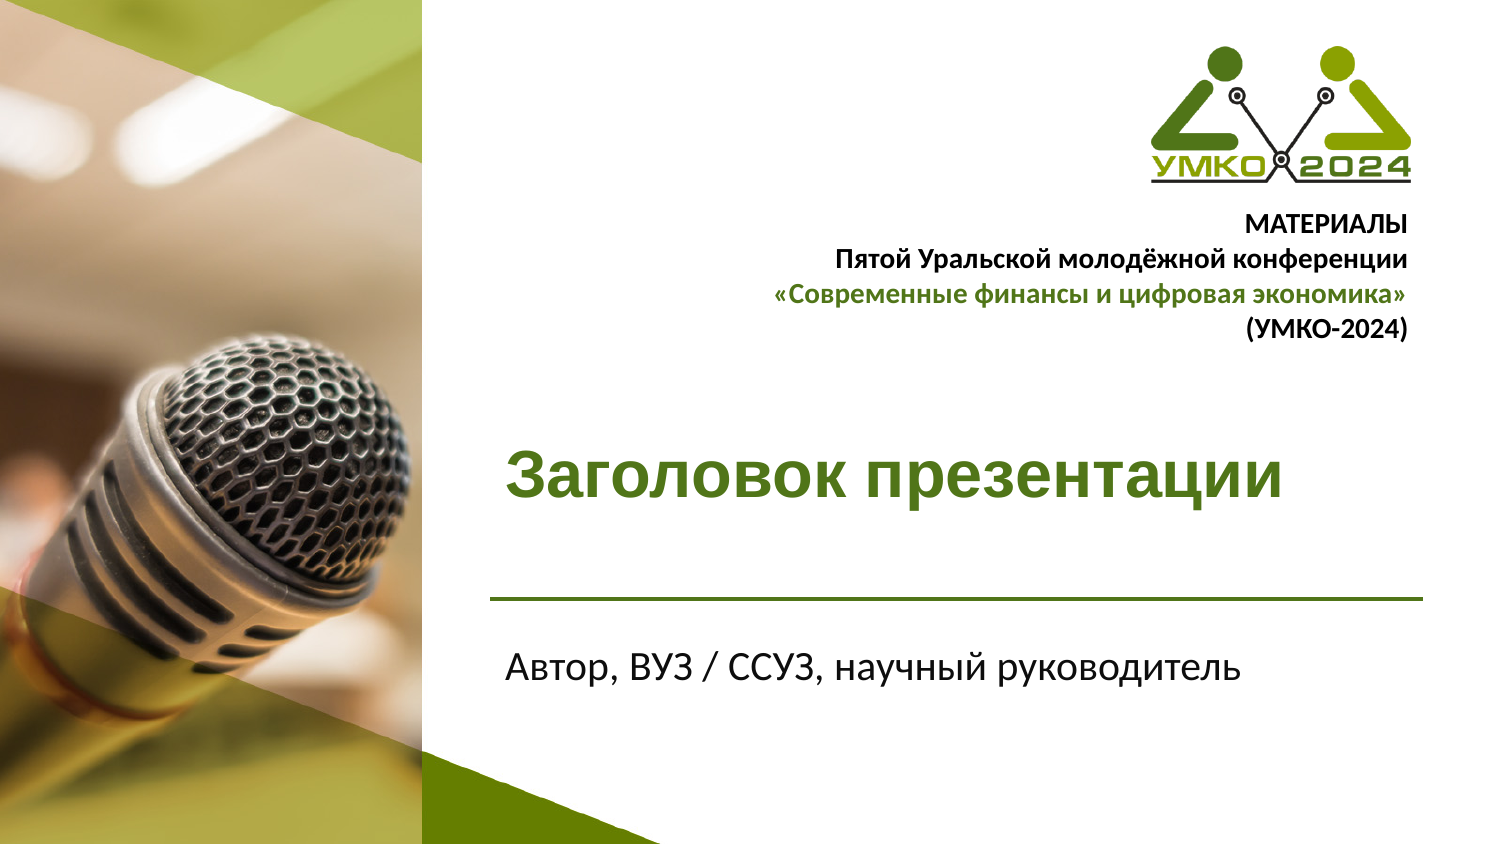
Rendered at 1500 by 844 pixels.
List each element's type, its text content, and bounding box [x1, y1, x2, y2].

title Заголовок презентации [490, 374, 1424, 568]
subtitle Автор, ВУЗ / ССУЗ, научный руководитель [490, 631, 1424, 777]
text_box МАТЕРИАЛЫ Пятой Уральской молодёжной конференции «Современные финансы и цифровая экономика» (УМКО-2024) [679, 197, 1424, 352]
picture [0, 0, 1500, 844]
